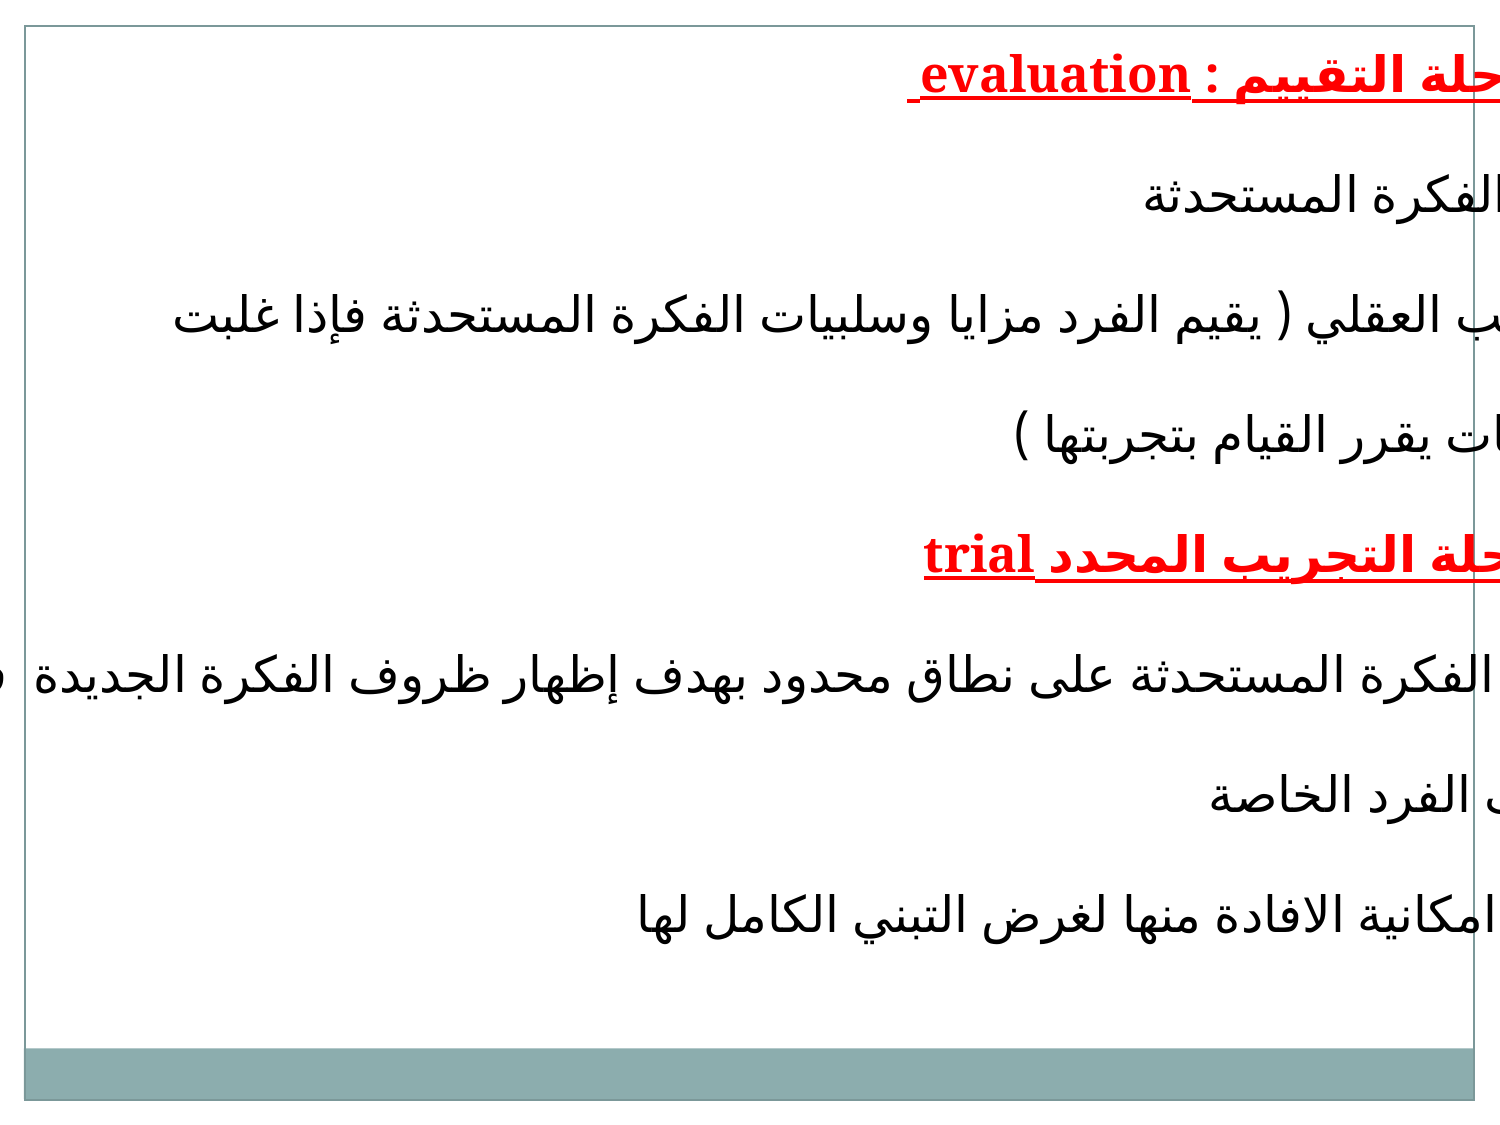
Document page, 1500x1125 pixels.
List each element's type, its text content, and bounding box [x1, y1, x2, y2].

text_box ج/ مرحلة التقييم : evaluation تقييم الفكرة المستحدثة التجريب العقلي ( يقيم الفرد مزايا وسلبيات الفكرة المستحدثة فإذا غلبت الايجابيات يقرر القيام بتجربتها ) د/ مرحلة التجريب المحدد trial تجربة الفكرة المستحدثة على نطاق محدود بهدف إظهار ظروف الفكرة الجديدة في إطار ظروف الفرد الخاصة تحديد امكانية الافادة منها لغرض التبني الكامل لها [0, 35, 1500, 1125]
